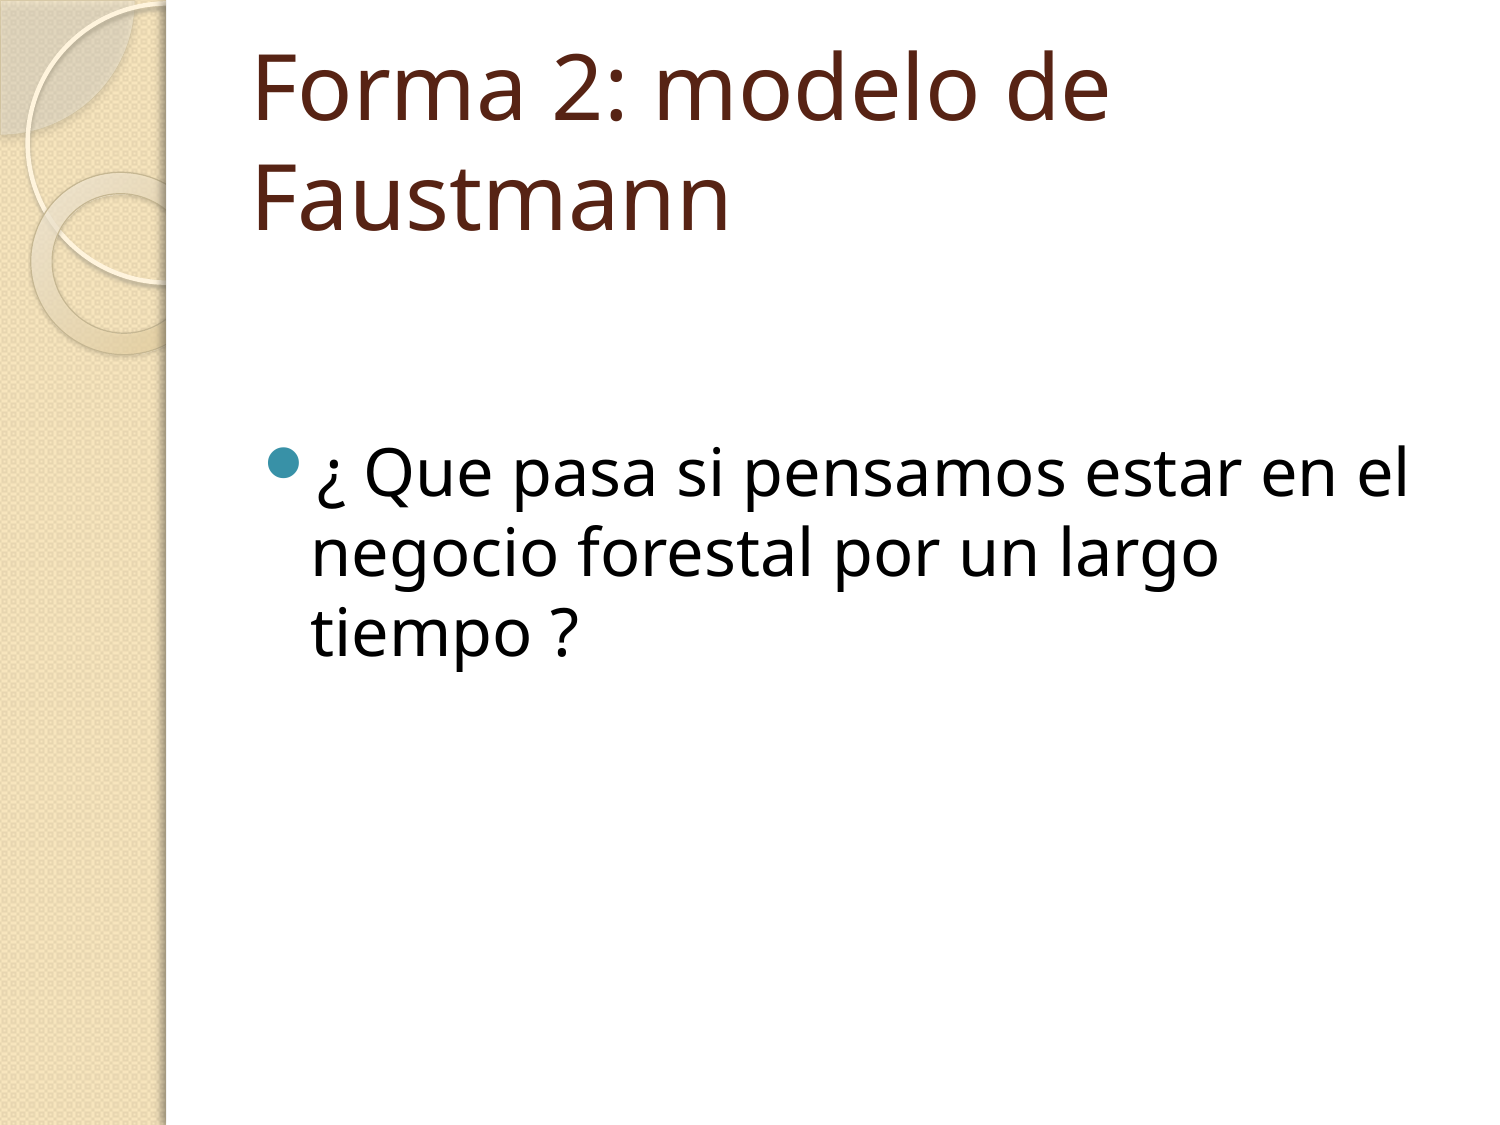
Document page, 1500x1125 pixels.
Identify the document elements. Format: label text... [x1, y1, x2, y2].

title Forma 2: modelo de Faustmann [235, 45, 1466, 233]
list ¿ Que pasa si pensamos estar en el negocio forestal por un largo tiempo ? [235, 237, 1466, 1025]
